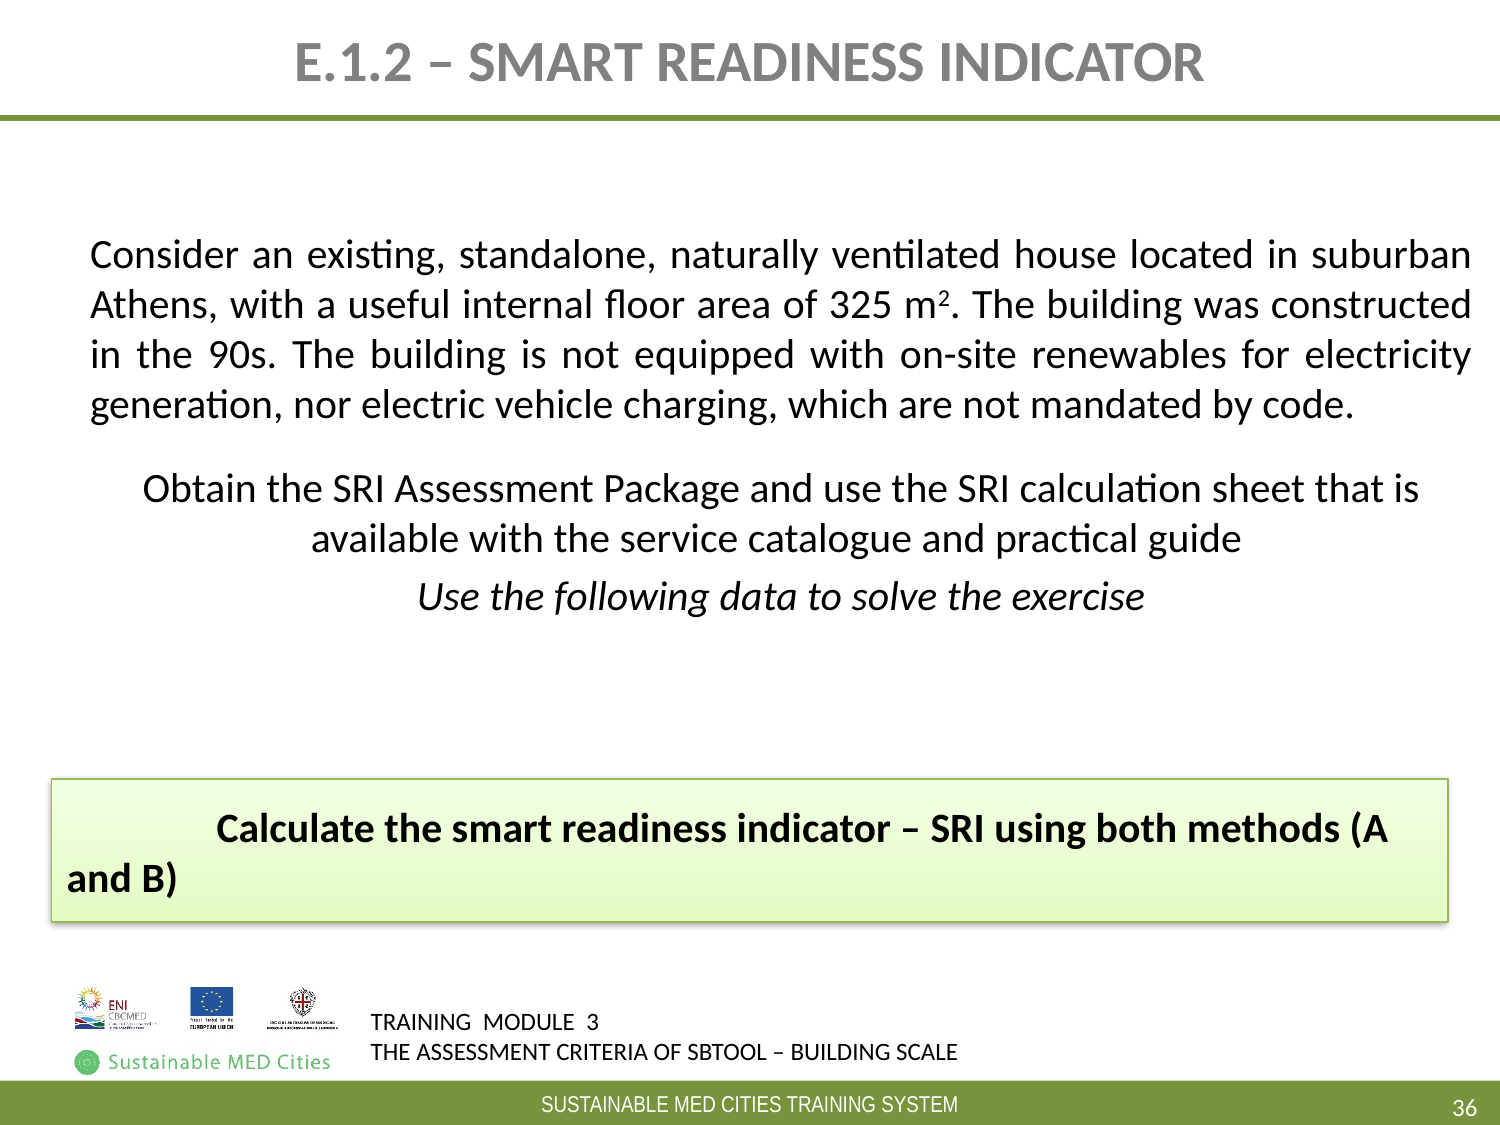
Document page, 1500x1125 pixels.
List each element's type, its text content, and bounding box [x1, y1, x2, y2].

text_box Calculate the smart readiness indicator – SRI using both methods (A and B) [51, 778, 1449, 923]
slide_number 36 [1142, 1076, 1493, 1125]
list Consider an existing, standalone, naturally ventilated house located in suburban Athens, with a useful internal floor area of 325 m2. The building was constructed in the 90s. The building is not equipped with on-site renewables for electricity generation, nor electric vehicle charging, which are not mandated by code. Obtain the SRI Assessment Package and use the SRI calculation sheet that is available with the service catalogue and practical guide Use the following data to solve the exercise [75, 157, 1488, 712]
picture [62, 978, 356, 1080]
title E.1.2 – SMART READINESS INDICATOR [0, 0, 1500, 117]
